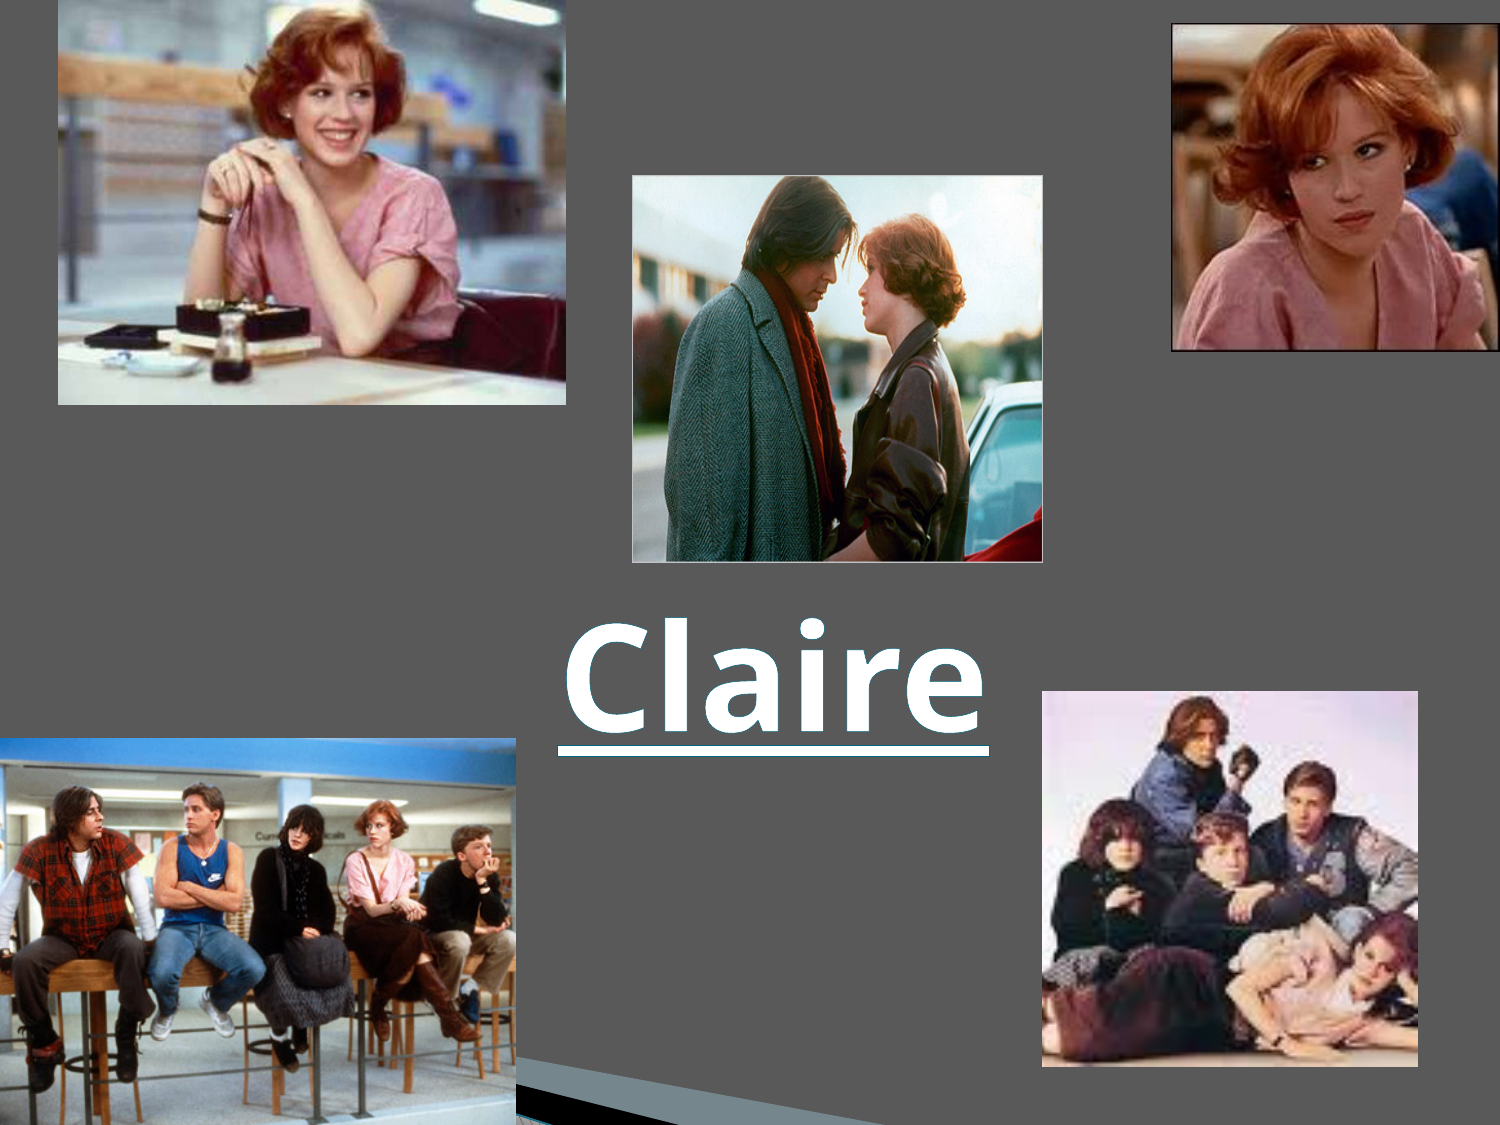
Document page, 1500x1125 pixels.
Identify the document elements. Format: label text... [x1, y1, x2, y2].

picture [1171, 23, 1500, 352]
picture [1042, 691, 1419, 1067]
picture [0, 737, 516, 1125]
picture [58, 0, 567, 405]
picture [632, 175, 1044, 563]
text_box Claire [456, 574, 1090, 770]
